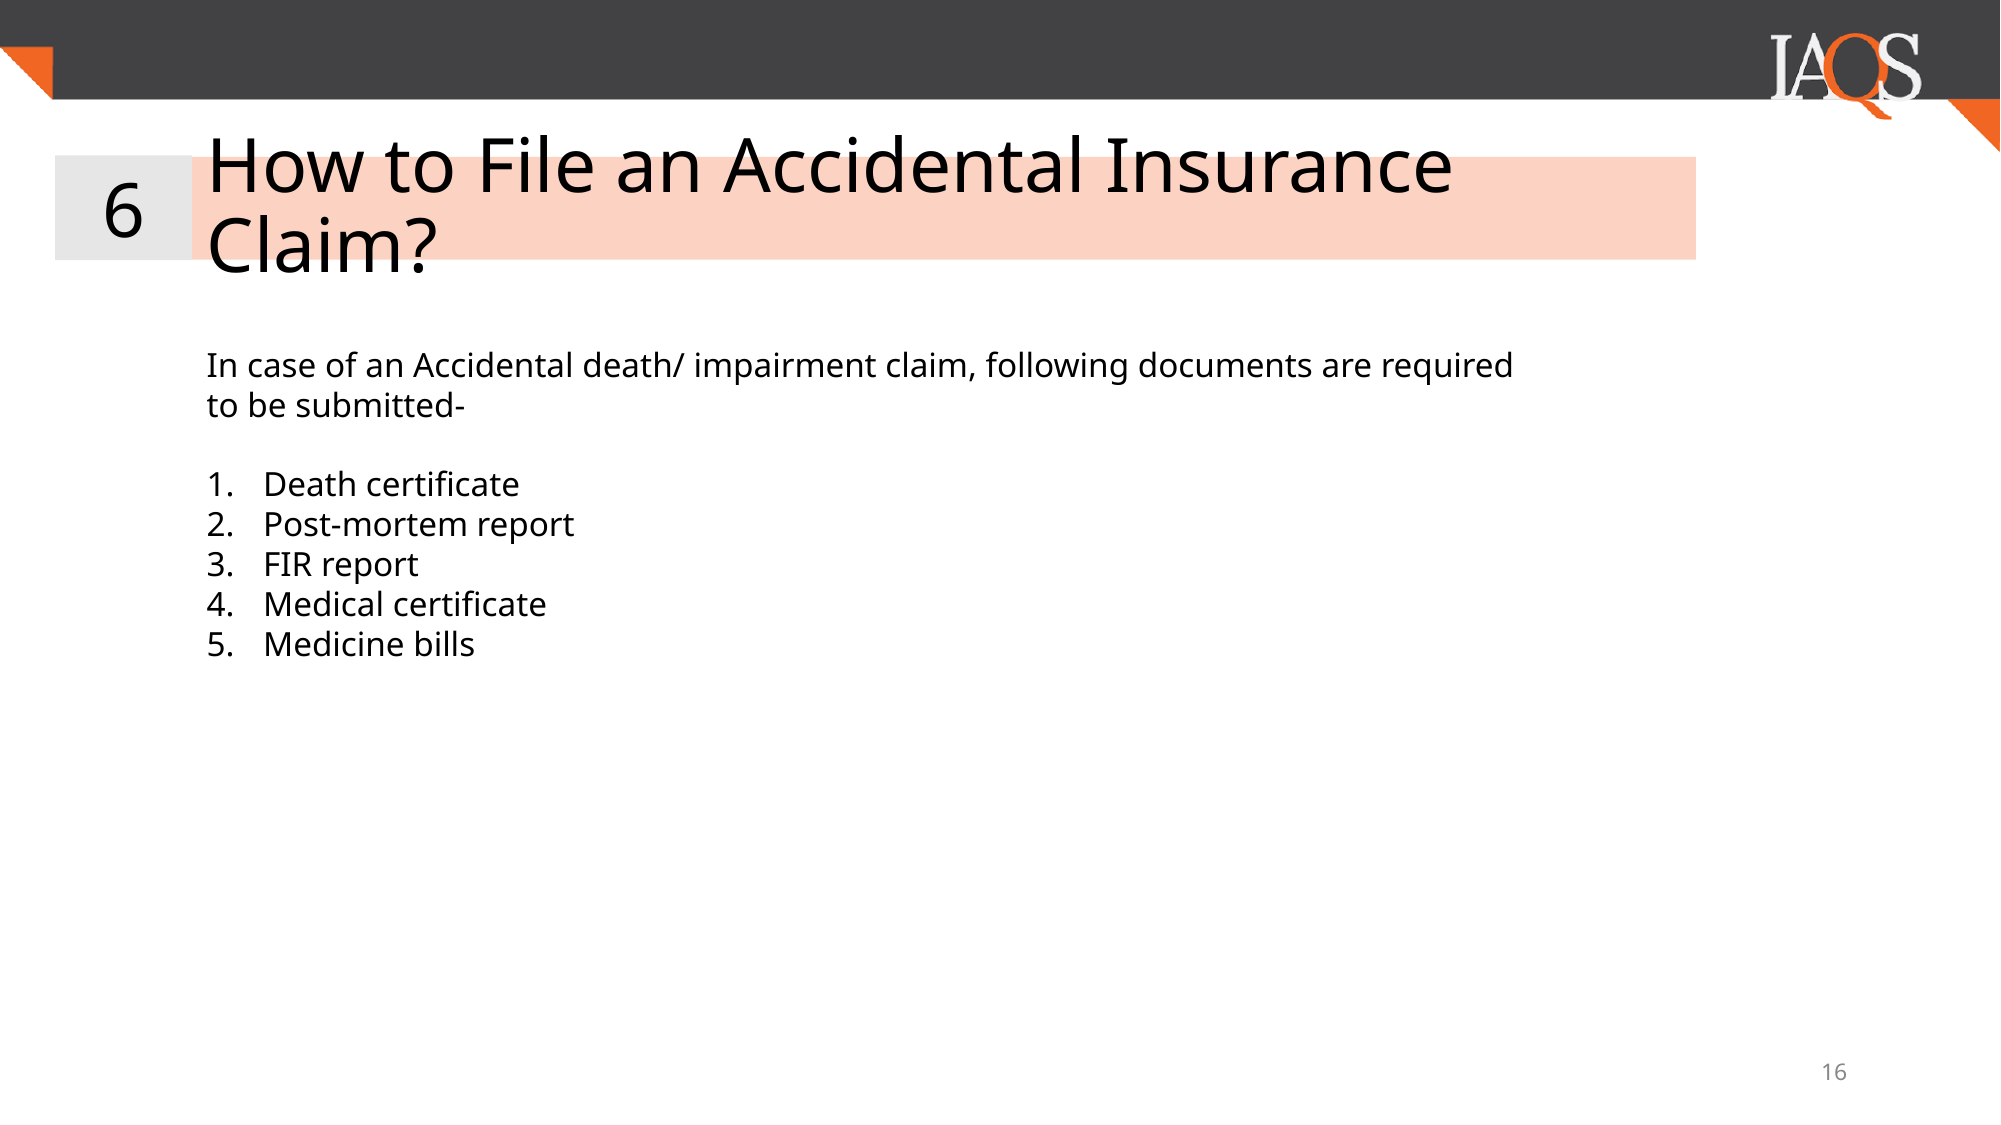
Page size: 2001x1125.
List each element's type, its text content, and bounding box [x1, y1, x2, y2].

slide_number ‹#› [1412, 1042, 1863, 1103]
text_box 6 [55, 155, 192, 261]
title How to File an Accidental Insurance Claim? [192, 156, 1696, 260]
text_box In case of an Accidental death/ impairment claim, following documents are required to be submitted- Death certificate Post-mortem report FIR report Medical certificate Medicine bills [191, 336, 1551, 671]
picture [0, 0, 2000, 152]
